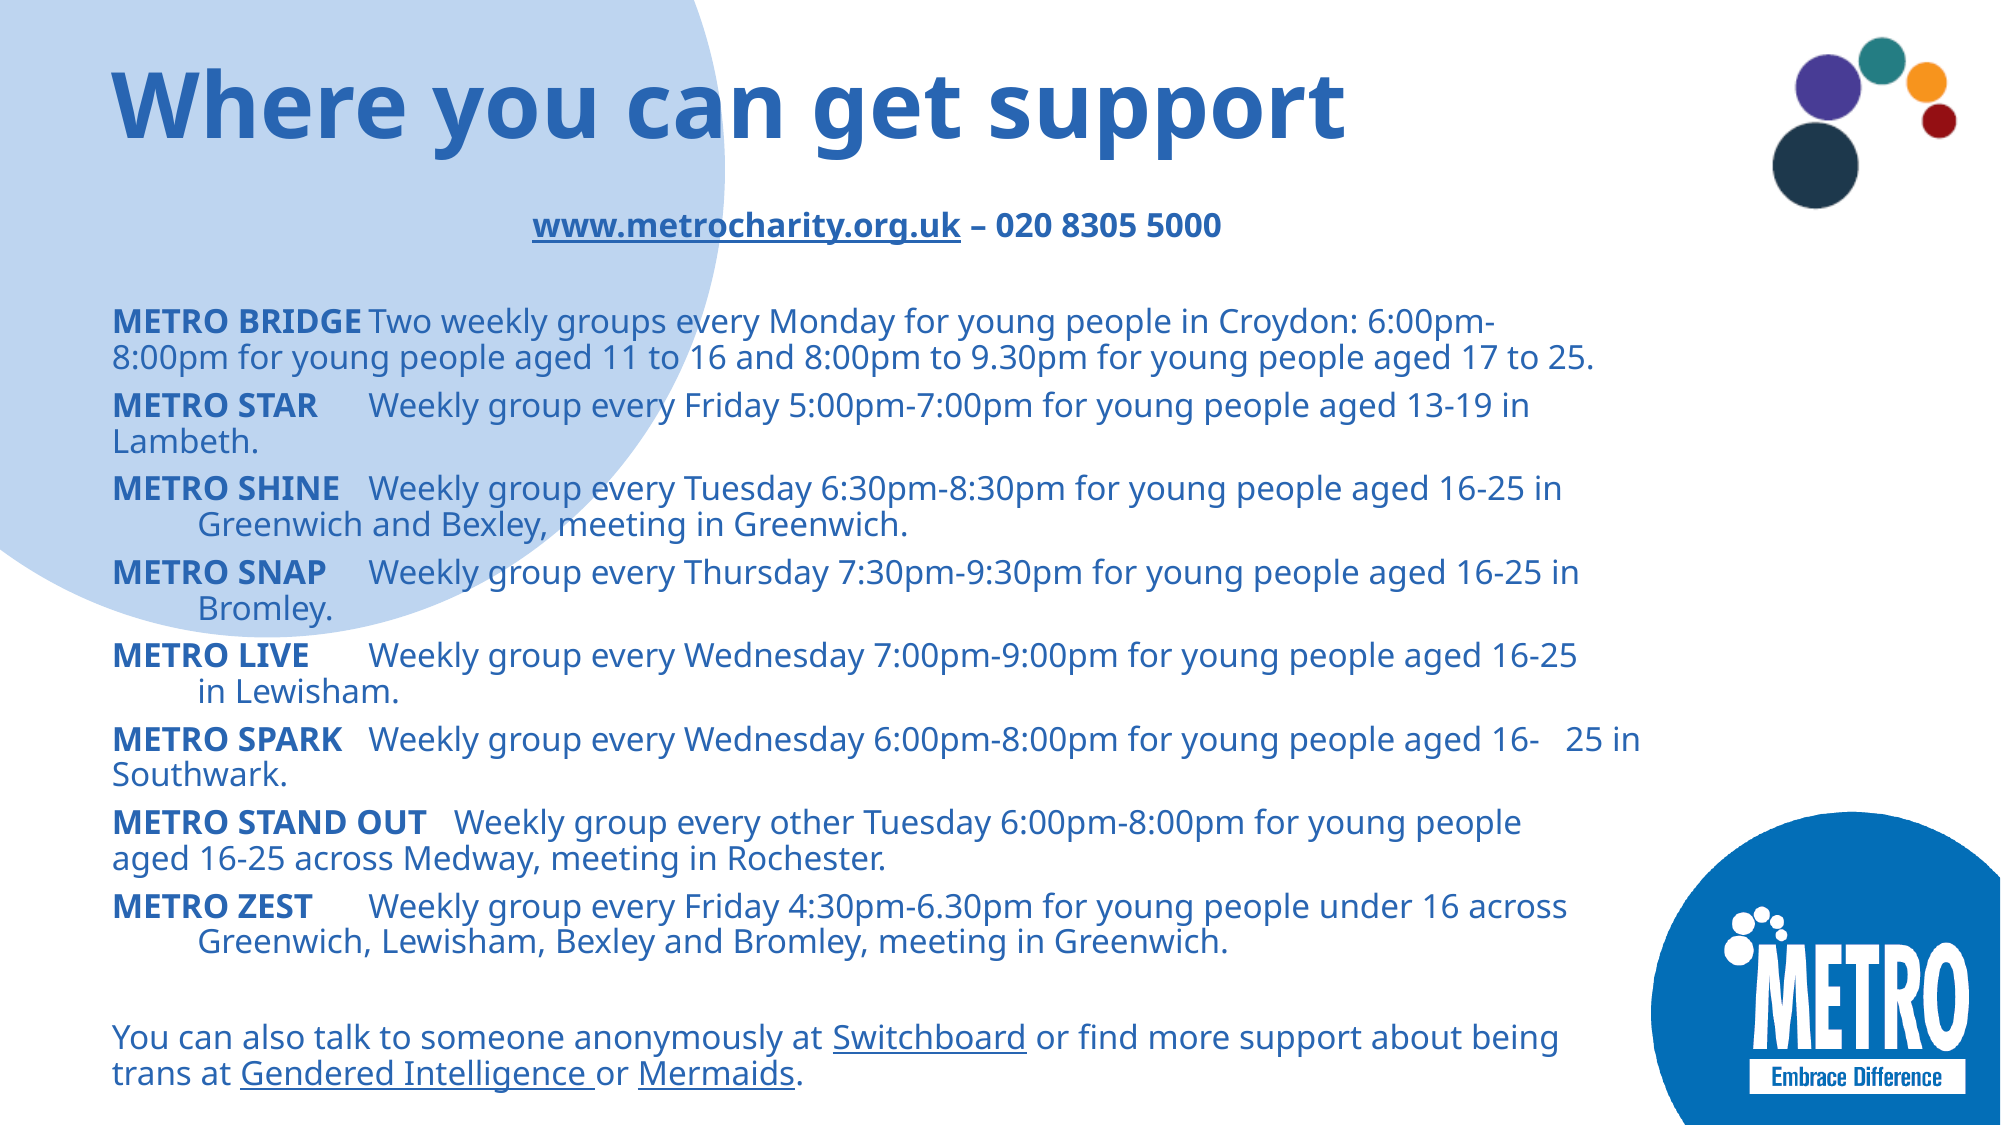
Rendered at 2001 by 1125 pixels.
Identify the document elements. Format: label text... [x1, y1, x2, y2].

picture [1759, 31, 1964, 215]
list www.metrocharity.org.uk – 020 8305 5000 METRO BRIDGE Two weekly groups every Monday for young people in Croydon: 6:00pm-8:00pm for young people aged 11 to 16 and 8:00pm to 9.30pm for young people aged 17 to 25. METRO STAR Weekly group every Friday 5:00pm-7:00pm for young people aged 13-19 in Lambeth. METRO SHINE Weekly group every Tuesday 6:30pm-8:30pm for young people aged 16-25 in Greenwich and Bexley, meeting in Greenwich. METRO SNAP Weekly group every Thursday 7:30pm-9:30pm for young people aged 16-25 in Bromley. METRO LIVE Weekly group every Wednesday 7:00pm-9:00pm for young people aged 16-25 in Lewisham. METRO SPARK Weekly group every Wednesday 6:00pm-8:00pm for young people aged 16- 25 in Southwark. METRO STAND OUT Weekly group every other Tuesday 6:00pm-8:00pm for young people aged 16-25 across Medway, meeting in Rochester. METRO ZEST Weekly group every Friday 4:30pm-6.30pm for young people under 16 across Greenwich, Lewisham, Bexley and Bromley, meeting in Greenwich. You can also talk to someone anonymously at Switchboard or find more support about being trans at Gendered Intelligence or Mermaids. [96, 197, 1658, 1125]
picture [1658, 811, 2001, 1125]
title Where you can get support [96, 0, 1658, 197]
